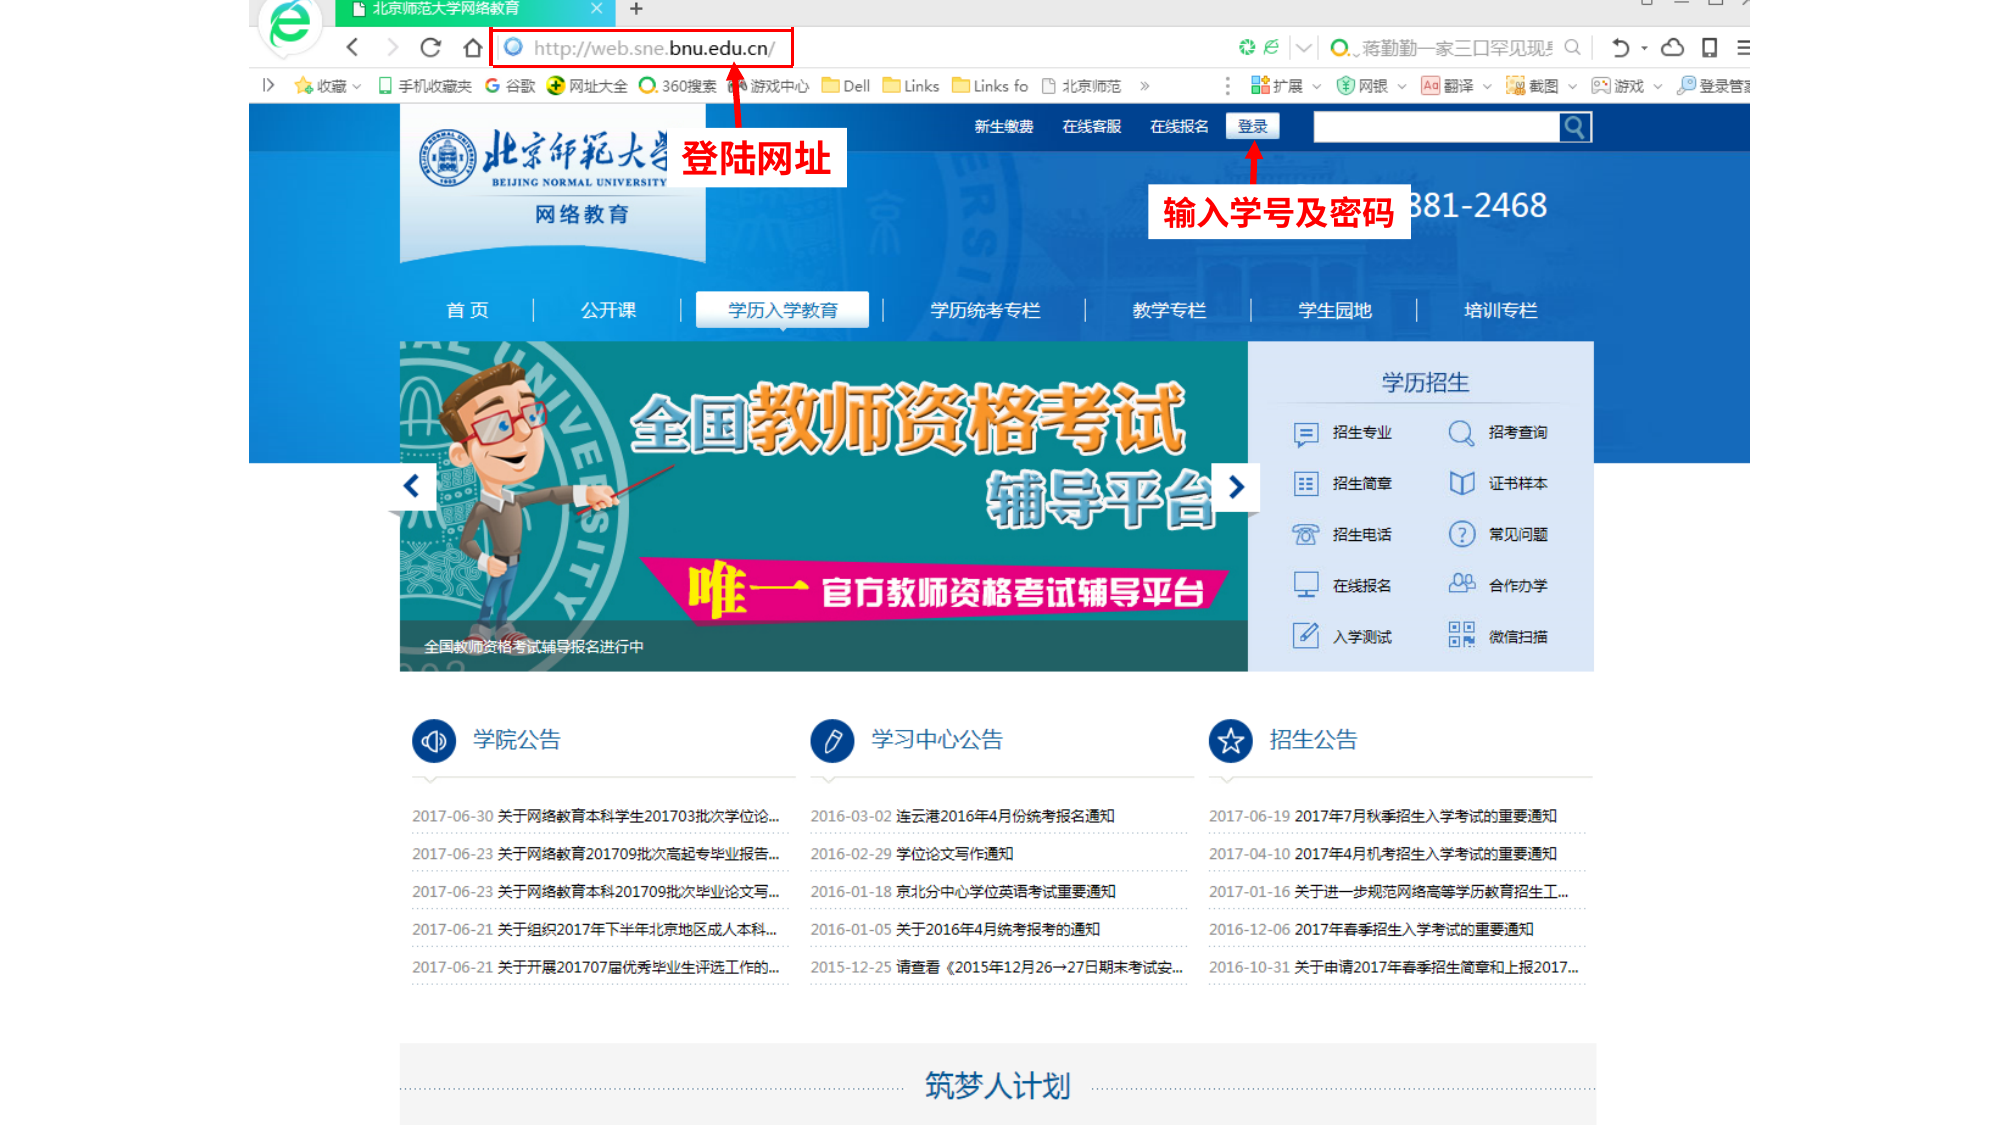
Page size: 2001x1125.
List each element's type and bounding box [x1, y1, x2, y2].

picture [249, 0, 1750, 1125]
text_box [733, 61, 739, 128]
